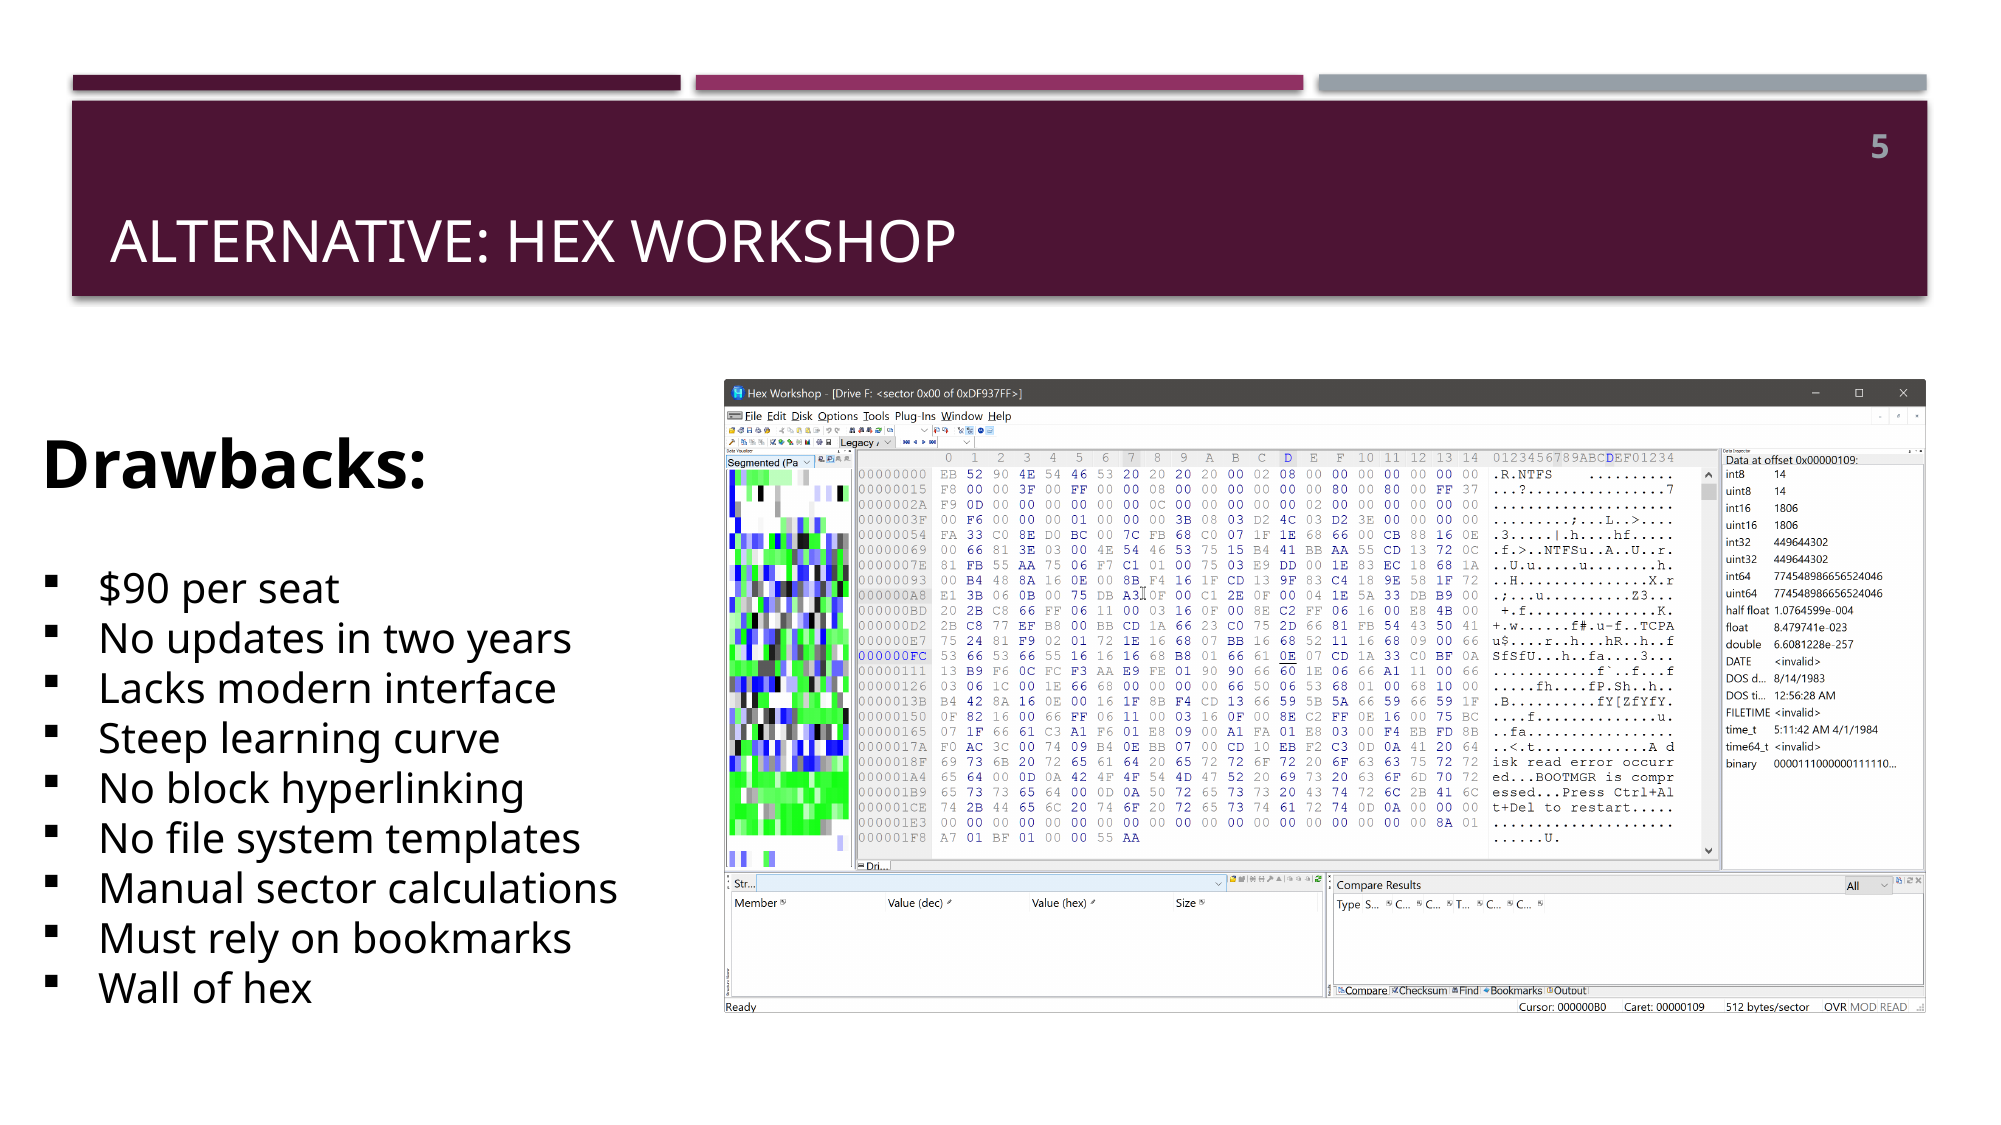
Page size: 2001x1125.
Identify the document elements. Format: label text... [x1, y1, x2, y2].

slide_number 5 [1732, 117, 1905, 178]
picture [724, 379, 1926, 1013]
text_box Drawbacks: $90 per seat No updates in two years Lacks modern interface Steep learning curve No block hyperlinking No file system templates Manual sector calculations Must rely on bookmarks Wall of hex [27, 414, 634, 1020]
title Alternative: Hex workshop [95, 115, 1905, 282]
